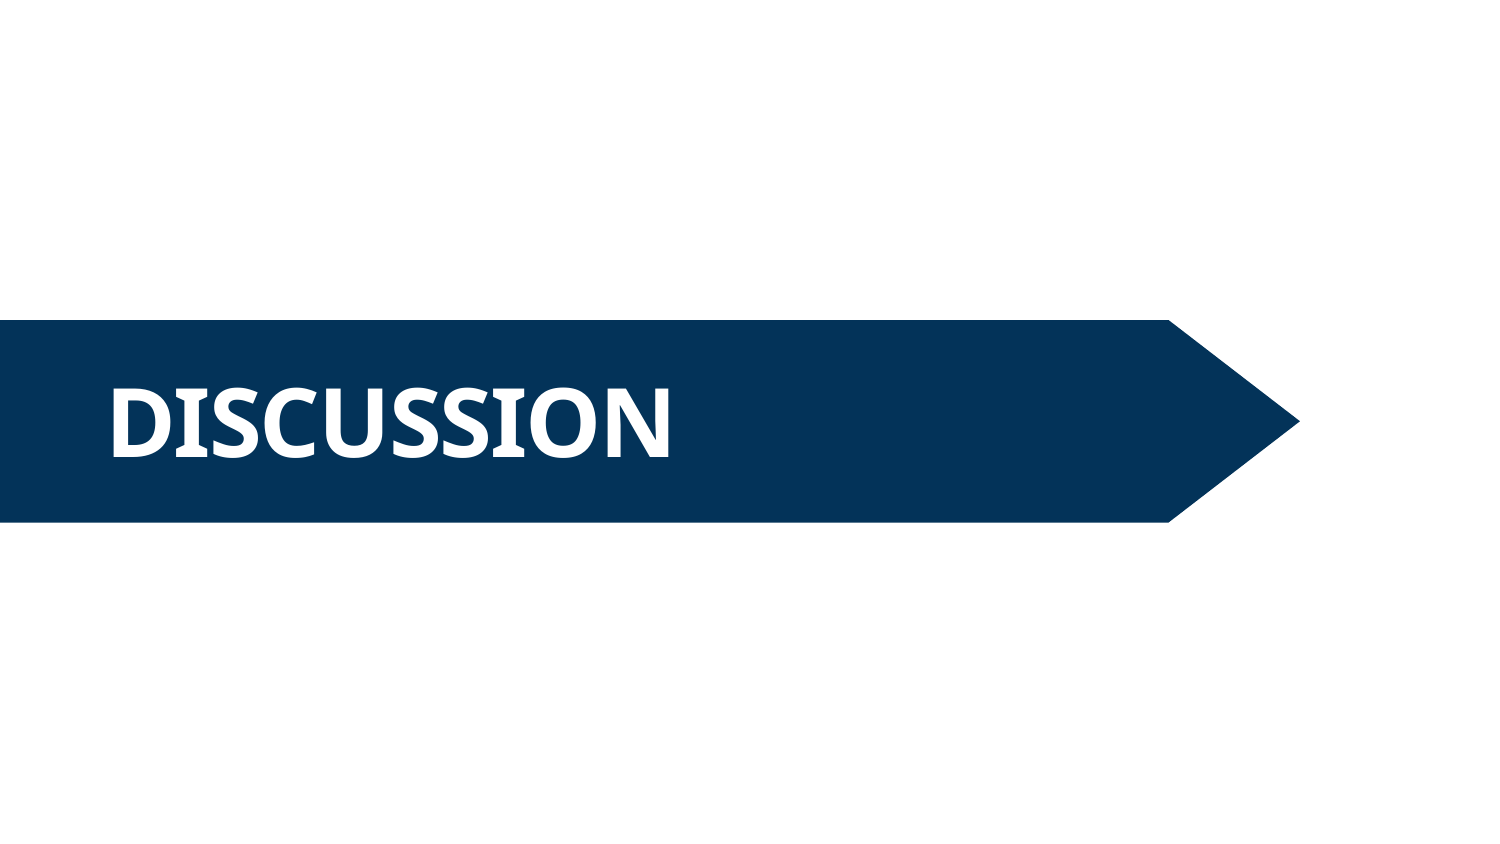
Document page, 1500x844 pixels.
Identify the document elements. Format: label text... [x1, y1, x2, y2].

title DISCUSSION [105, 367, 1200, 506]
